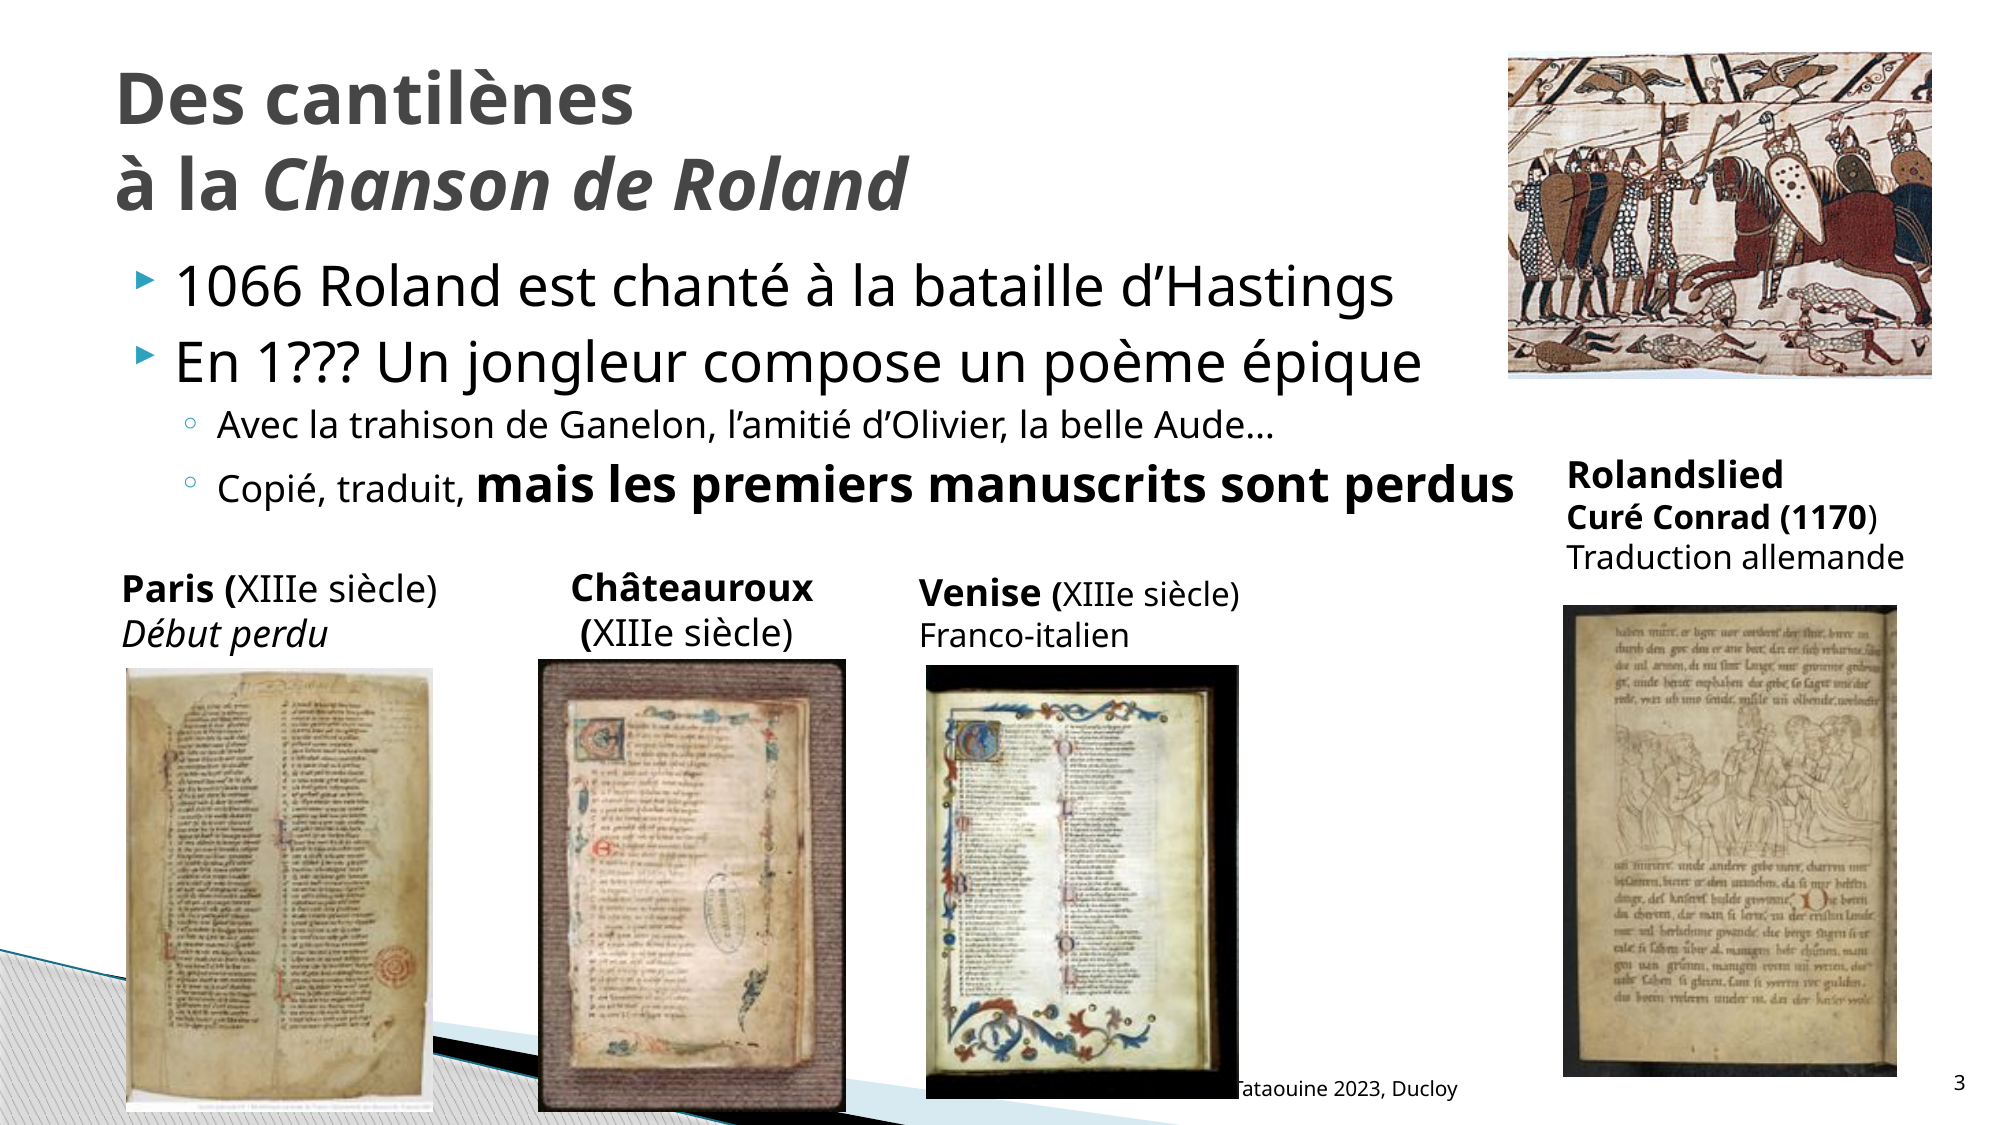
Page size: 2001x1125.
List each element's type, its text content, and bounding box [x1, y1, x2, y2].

footer Tataouine 2023, Ducloy [957, 1051, 1473, 1112]
picture [1508, 51, 1932, 379]
text_box Châteauroux (XIIIe siècle) [555, 557, 829, 659]
picture [538, 659, 846, 1112]
picture [126, 668, 433, 1112]
picture [926, 665, 1239, 1099]
text_box Rolandslied Curé Conrad (1170) Traduction allemande [1551, 443, 1953, 584]
text_box Paris (XIIIe siècle) Début perdu [106, 557, 453, 663]
list 1066 Roland est chanté à la bataille d’Hastings En 1??? Un jongleur compose un poème épique Avec la trahison de Ganelon, l’amitié d’Olivier, la belle Aude… Copié, traduit, mais les premiers manuscrits sont perdus [99, 242, 1900, 986]
picture [1563, 605, 1897, 1077]
slide_number 3 [1900, 1045, 1981, 1106]
title Des cantilènes à la Chanson de Roland [99, 45, 1900, 233]
text_box Venise (XIIIe siècle) Franco-italien [903, 562, 1262, 662]
